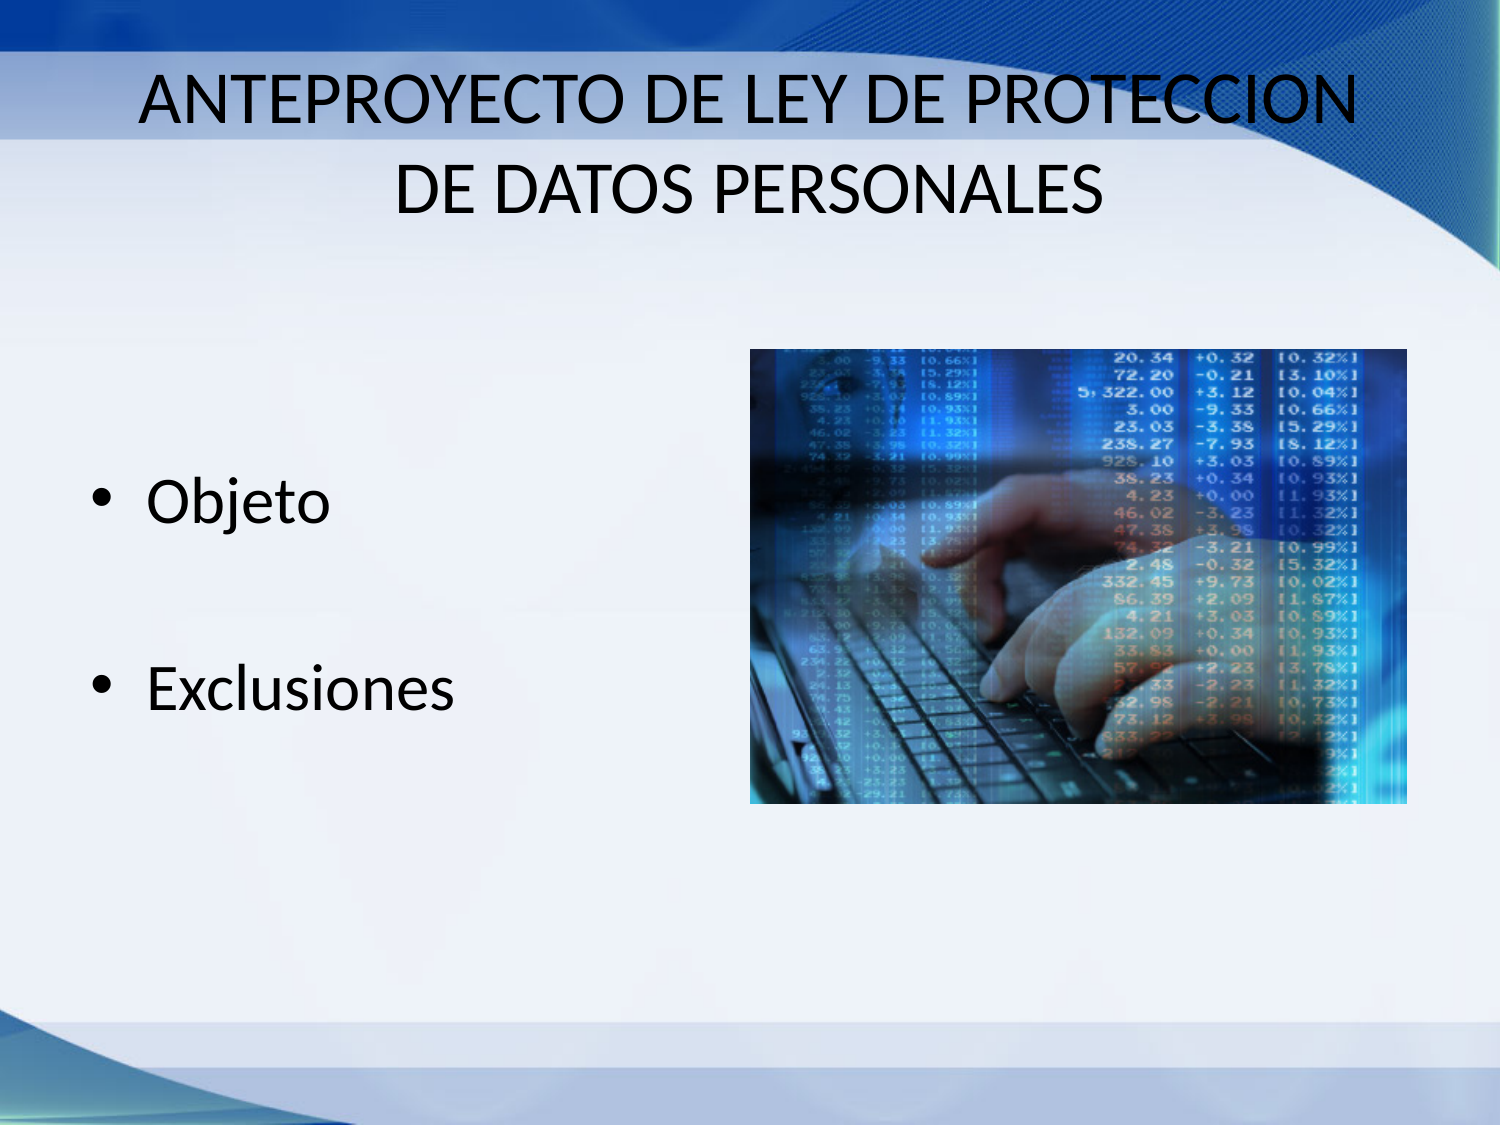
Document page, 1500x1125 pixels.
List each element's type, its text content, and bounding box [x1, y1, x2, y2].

picture [0, 0, 1500, 1125]
title ANTEPROYECTO DE LEY DE PROTECCION DE DATOS PERSONALES [74, 44, 1426, 233]
list Objeto Exclusiones [74, 262, 1426, 1006]
